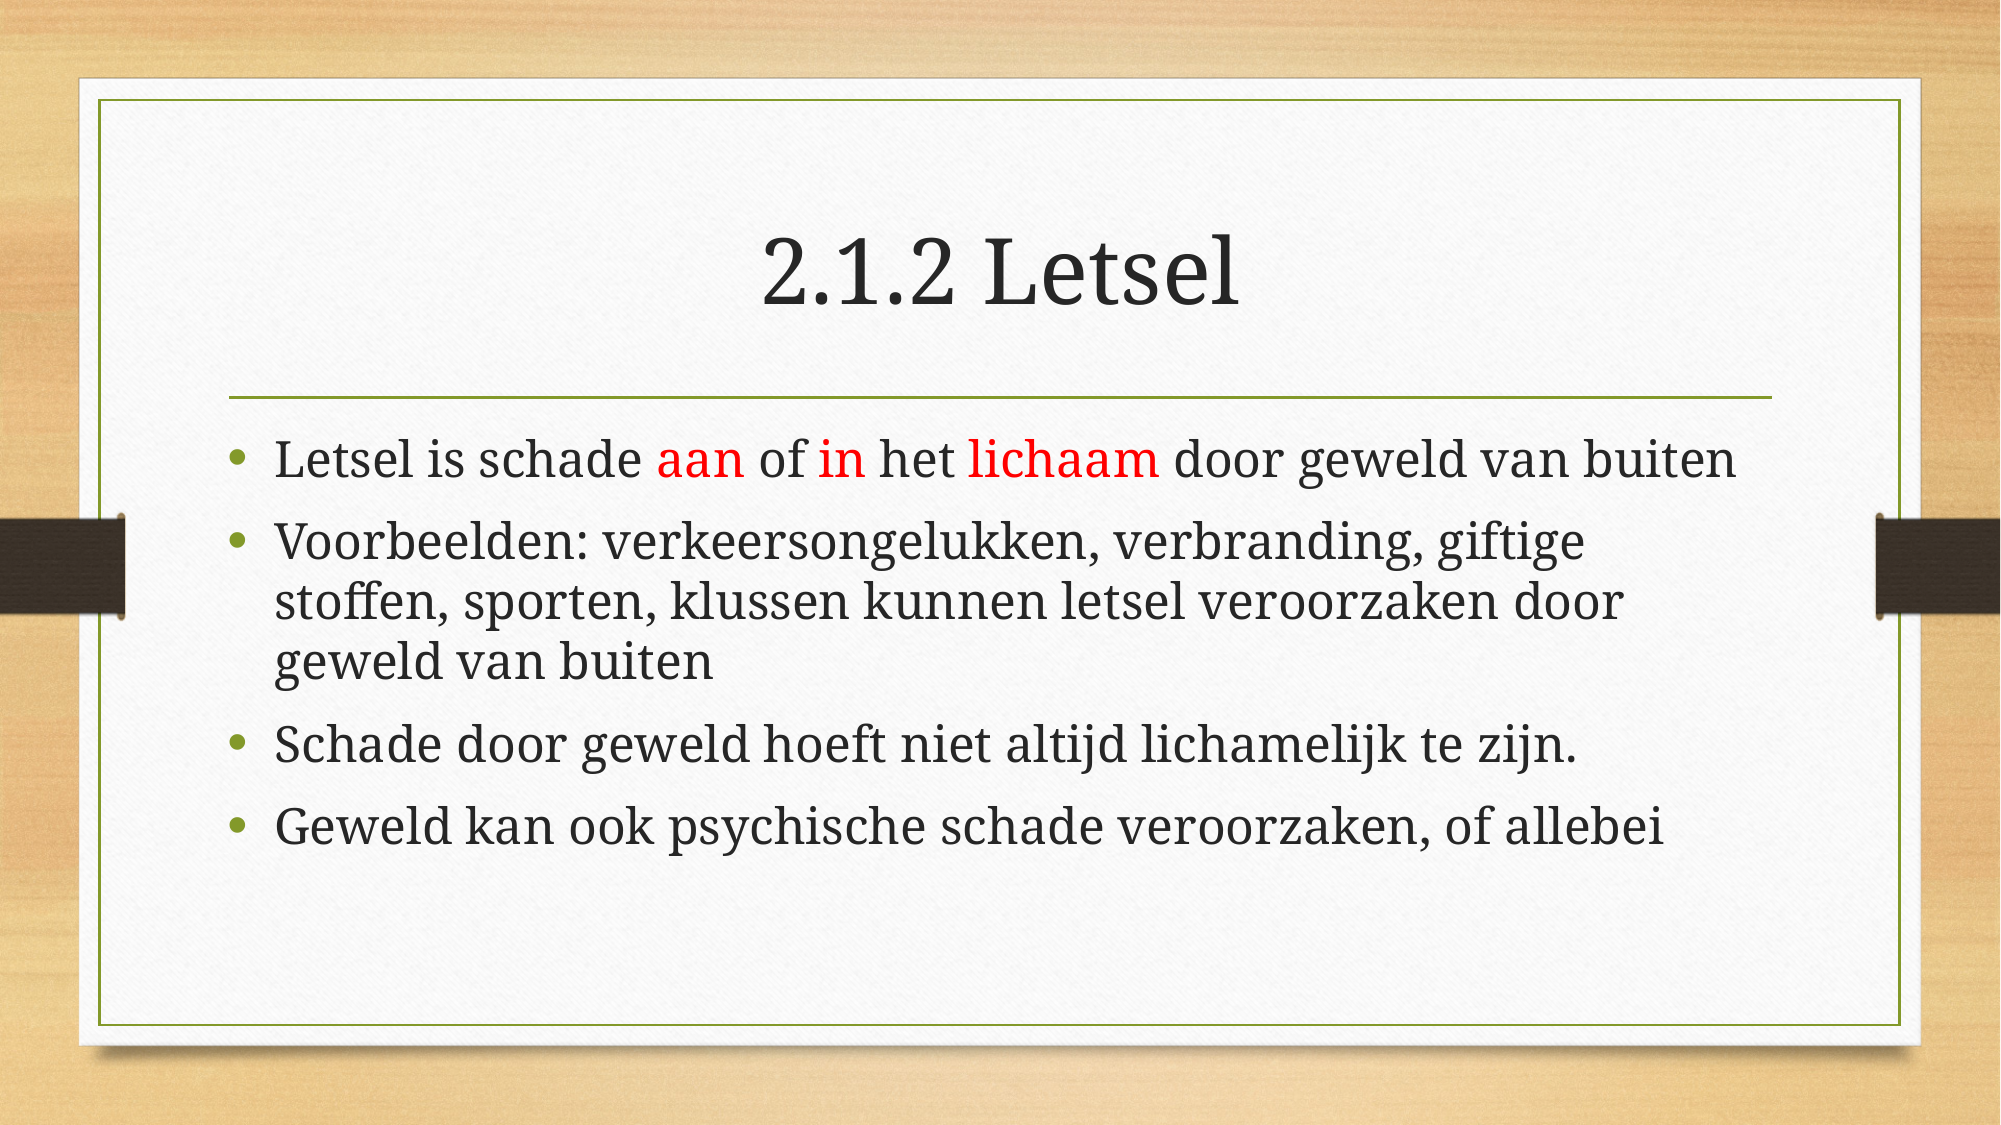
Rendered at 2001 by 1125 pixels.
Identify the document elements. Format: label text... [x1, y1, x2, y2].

title 2.1.2 Letsel [212, 161, 1788, 375]
list Letsel is schade aan of in het lichaam door geweld van buiten Voorbeelden: verkeersongelukken, verbranding, giftige stoffen, sporten, klussen kunnen letsel veroorzaken door geweld van buiten Schade door geweld hoeft niet altijd lichamelijk te zijn. Geweld kan ook psychische schade veroorzaken, of allebei [212, 419, 1788, 964]
picture [0, 0, 2001, 1125]
